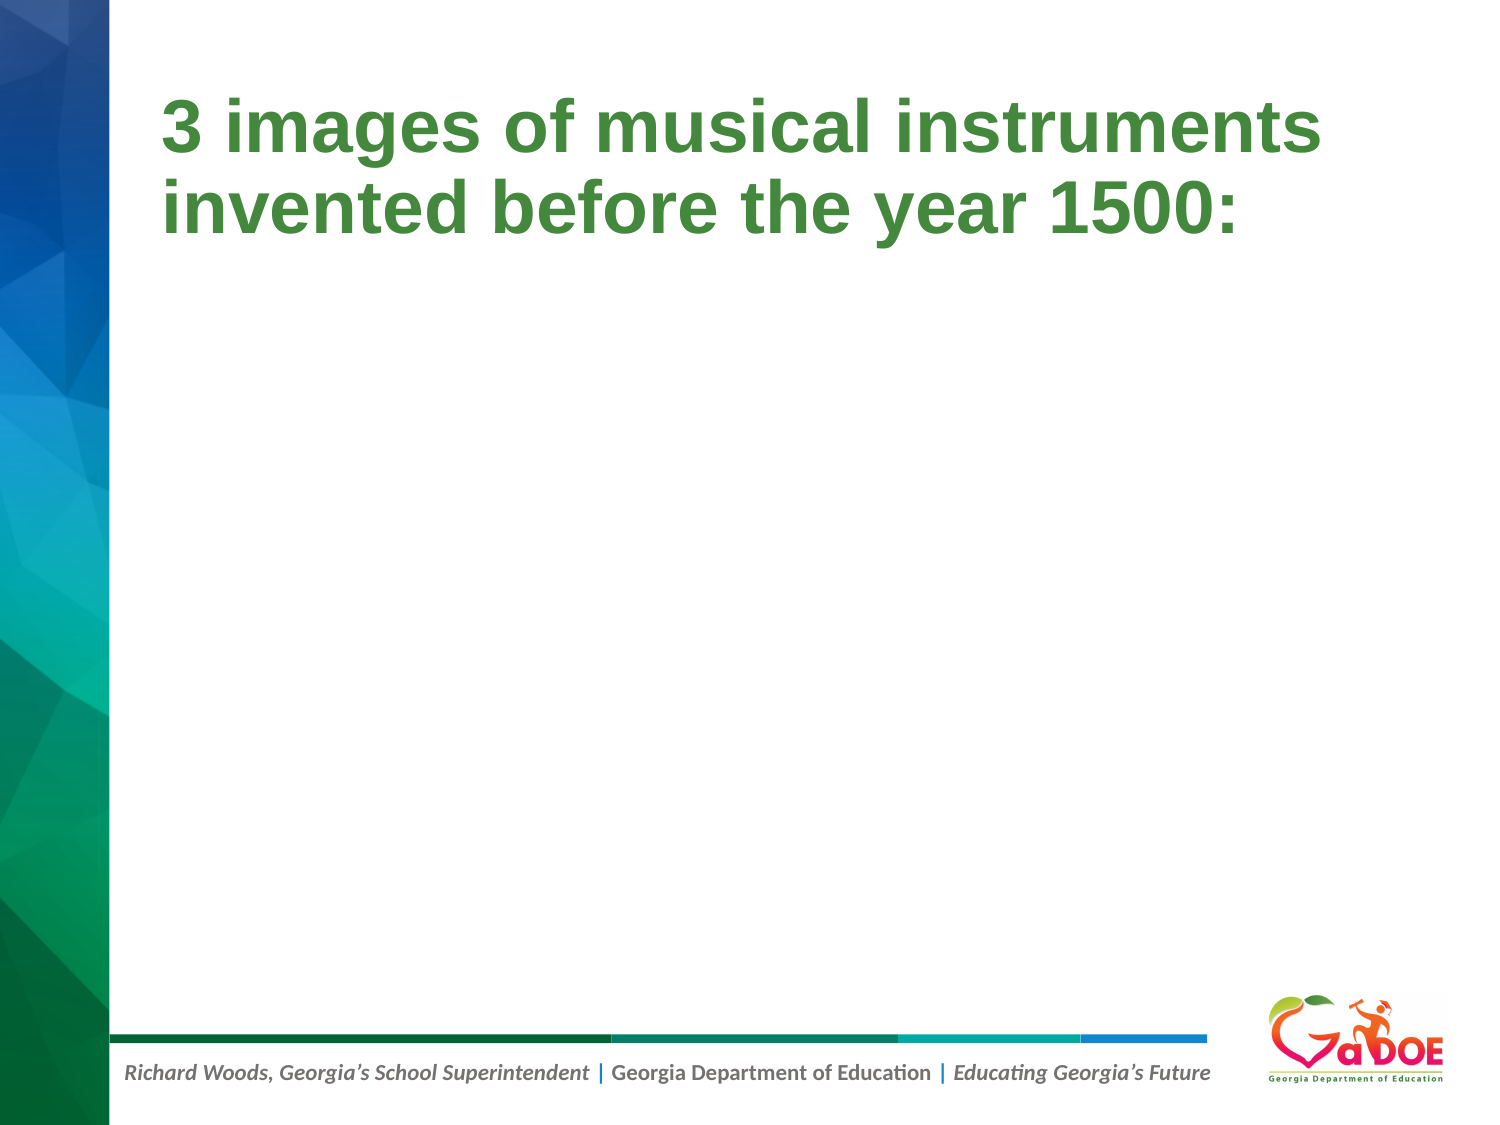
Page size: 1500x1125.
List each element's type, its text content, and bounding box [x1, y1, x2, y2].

picture [0, 0, 110, 1125]
title 3 images of musical instruments invented before the year 1500: [146, 59, 1441, 278]
picture [1263, 987, 1447, 1089]
